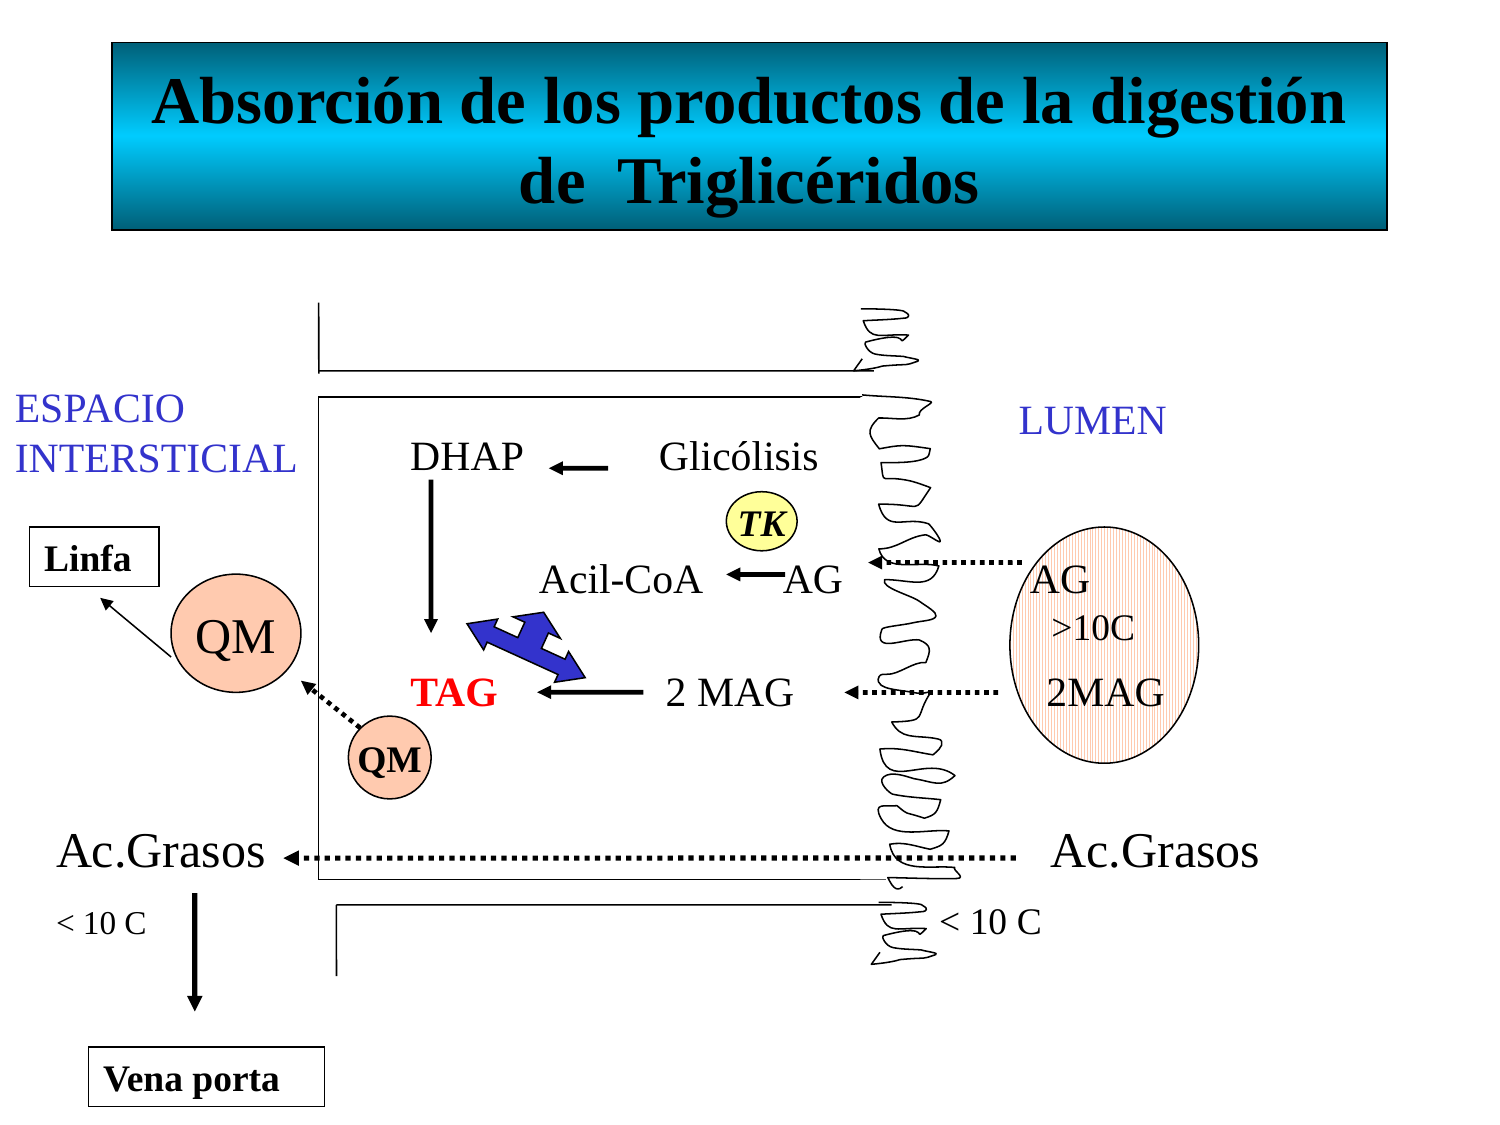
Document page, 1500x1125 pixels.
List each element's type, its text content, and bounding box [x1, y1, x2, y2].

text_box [395, 420, 880, 487]
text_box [318, 396, 981, 809]
text_box Linfa [29, 527, 160, 587]
text_box QM [171, 574, 301, 693]
text_box [100, 597, 172, 658]
text_box LUMEN [1003, 385, 1193, 451]
title Absorción de los productos de la digestión de Triglicéridos [111, 42, 1388, 231]
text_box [318, 302, 923, 374]
text_box ESPACIO INTERSTICIAL [0, 373, 343, 489]
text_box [395, 491, 1247, 764]
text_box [41, 810, 1394, 1109]
text_box [301, 680, 313, 694]
